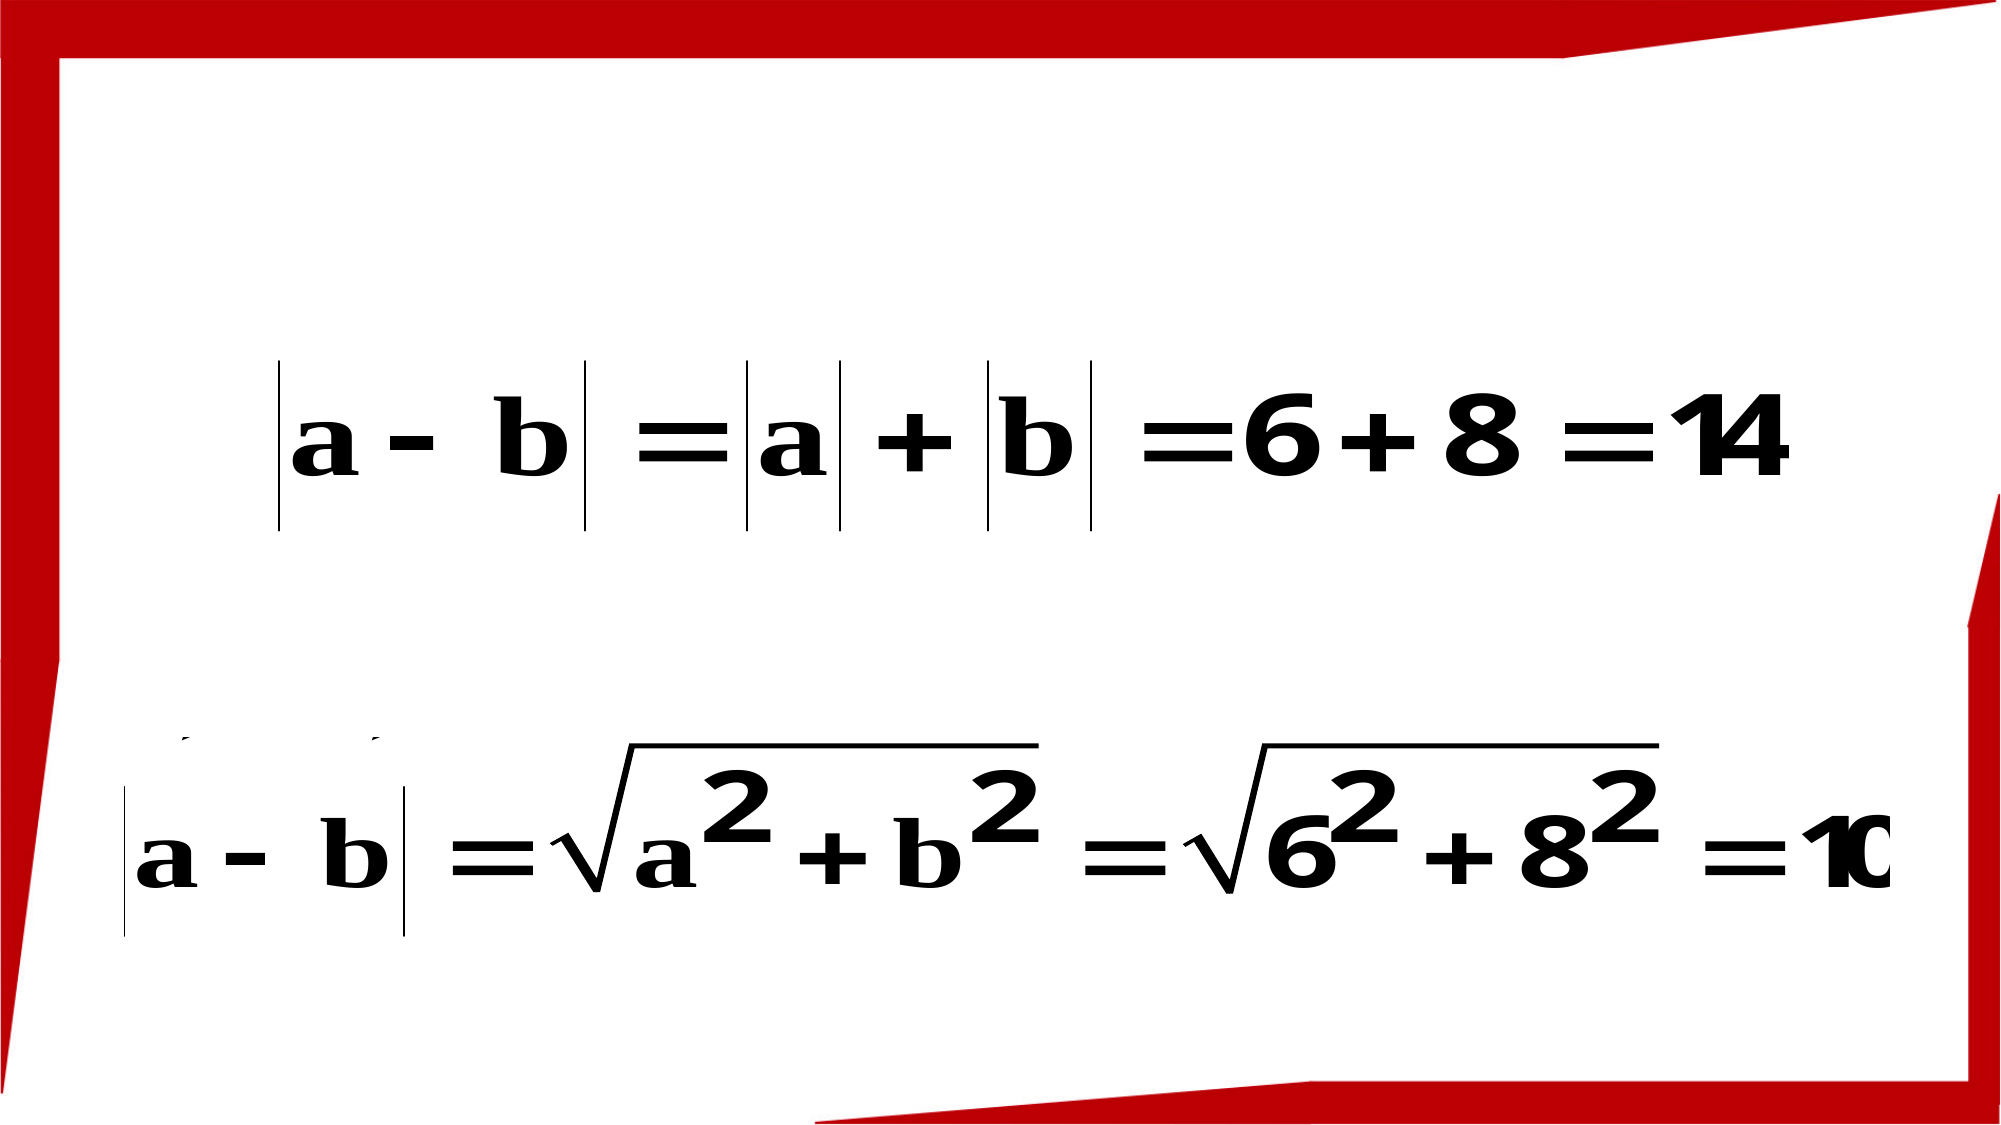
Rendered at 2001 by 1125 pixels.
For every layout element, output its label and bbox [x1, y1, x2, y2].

picture [0, 0, 2001, 1125]
text_box [269, 352, 1789, 538]
text_box [116, 736, 1890, 942]
